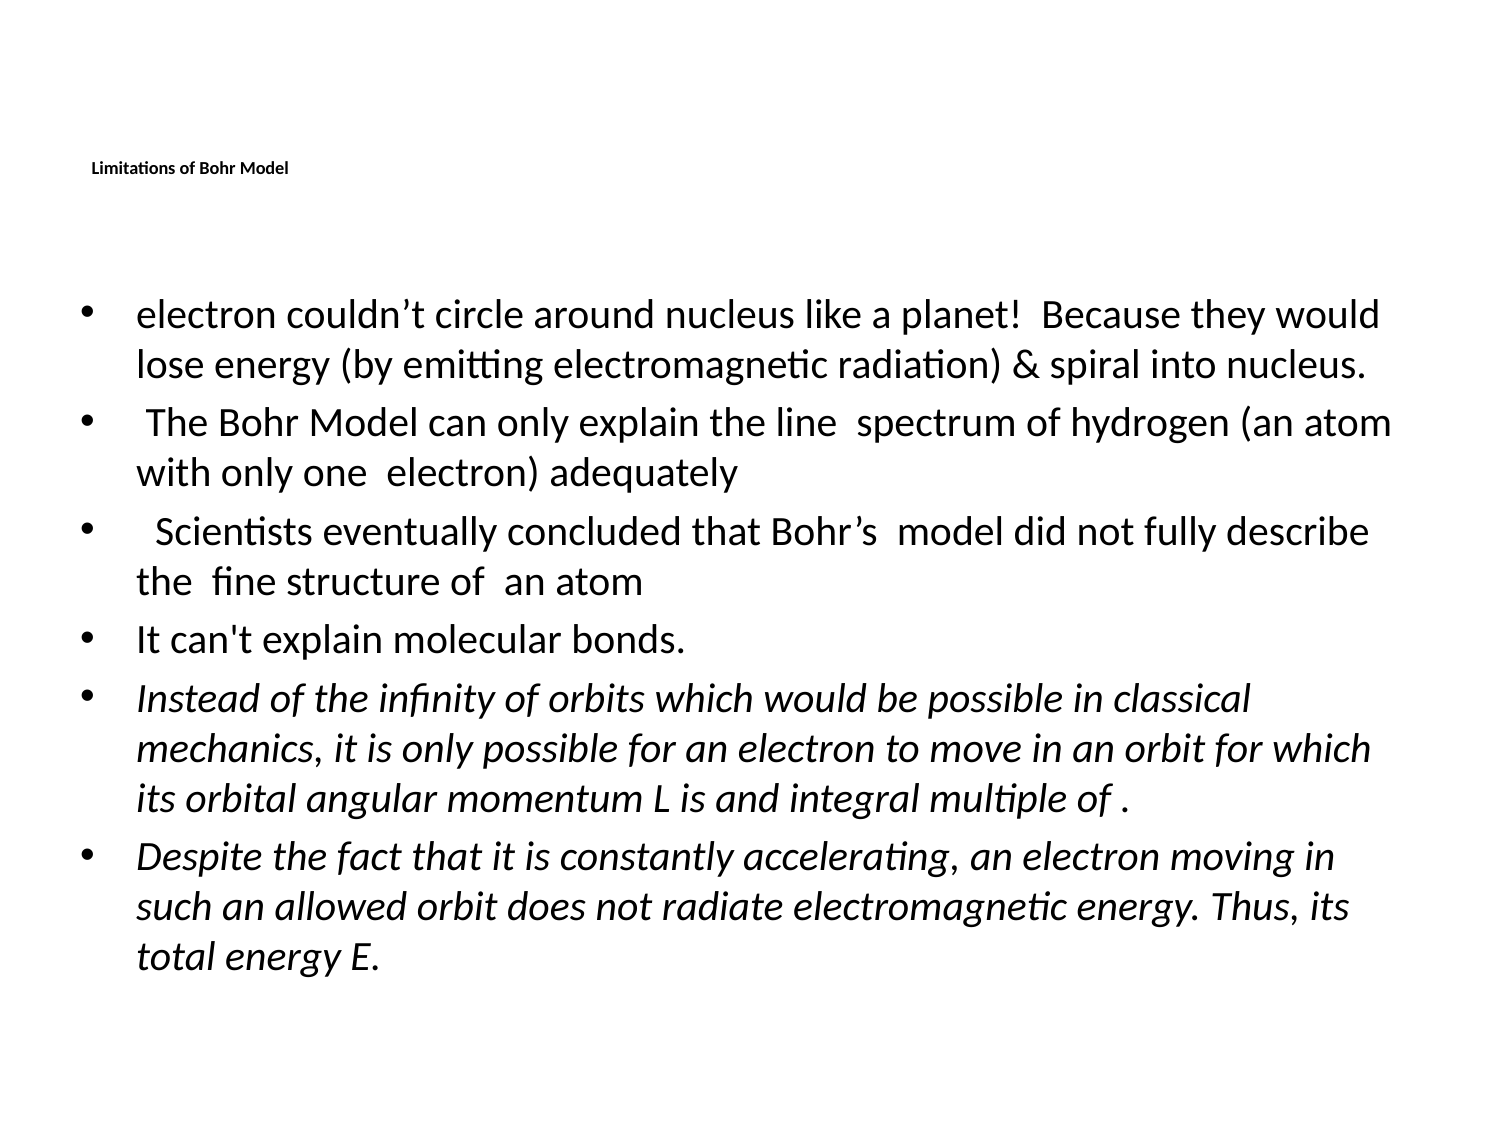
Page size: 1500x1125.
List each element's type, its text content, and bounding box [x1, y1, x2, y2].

title Limitations of Bohr Model [76, 101, 1427, 232]
list electron couldn’t circle around nucleus like a planet! Because they would lose energy (by emitting electromagnetic radiation) & spiral into nucleus. The Bohr Model can only explain the line spectrum of hydrogen (an atom with only one electron) adequately Scientists eventually concluded that Bohr’s model did not fully describe the fine structure of an atom It can't explain molecular bonds. Instead of the infinity of orbits which would be possible in classical mechanics, it is only possible for an electron to move in an orbit for which its orbital angular momentum L is and integral multiple of . Despite the fact that it is constantly accelerating, an electron moving in such an allowed orbit does not radiate electromagnetic energy. Thus, its total energy E. [64, 278, 1415, 1022]
